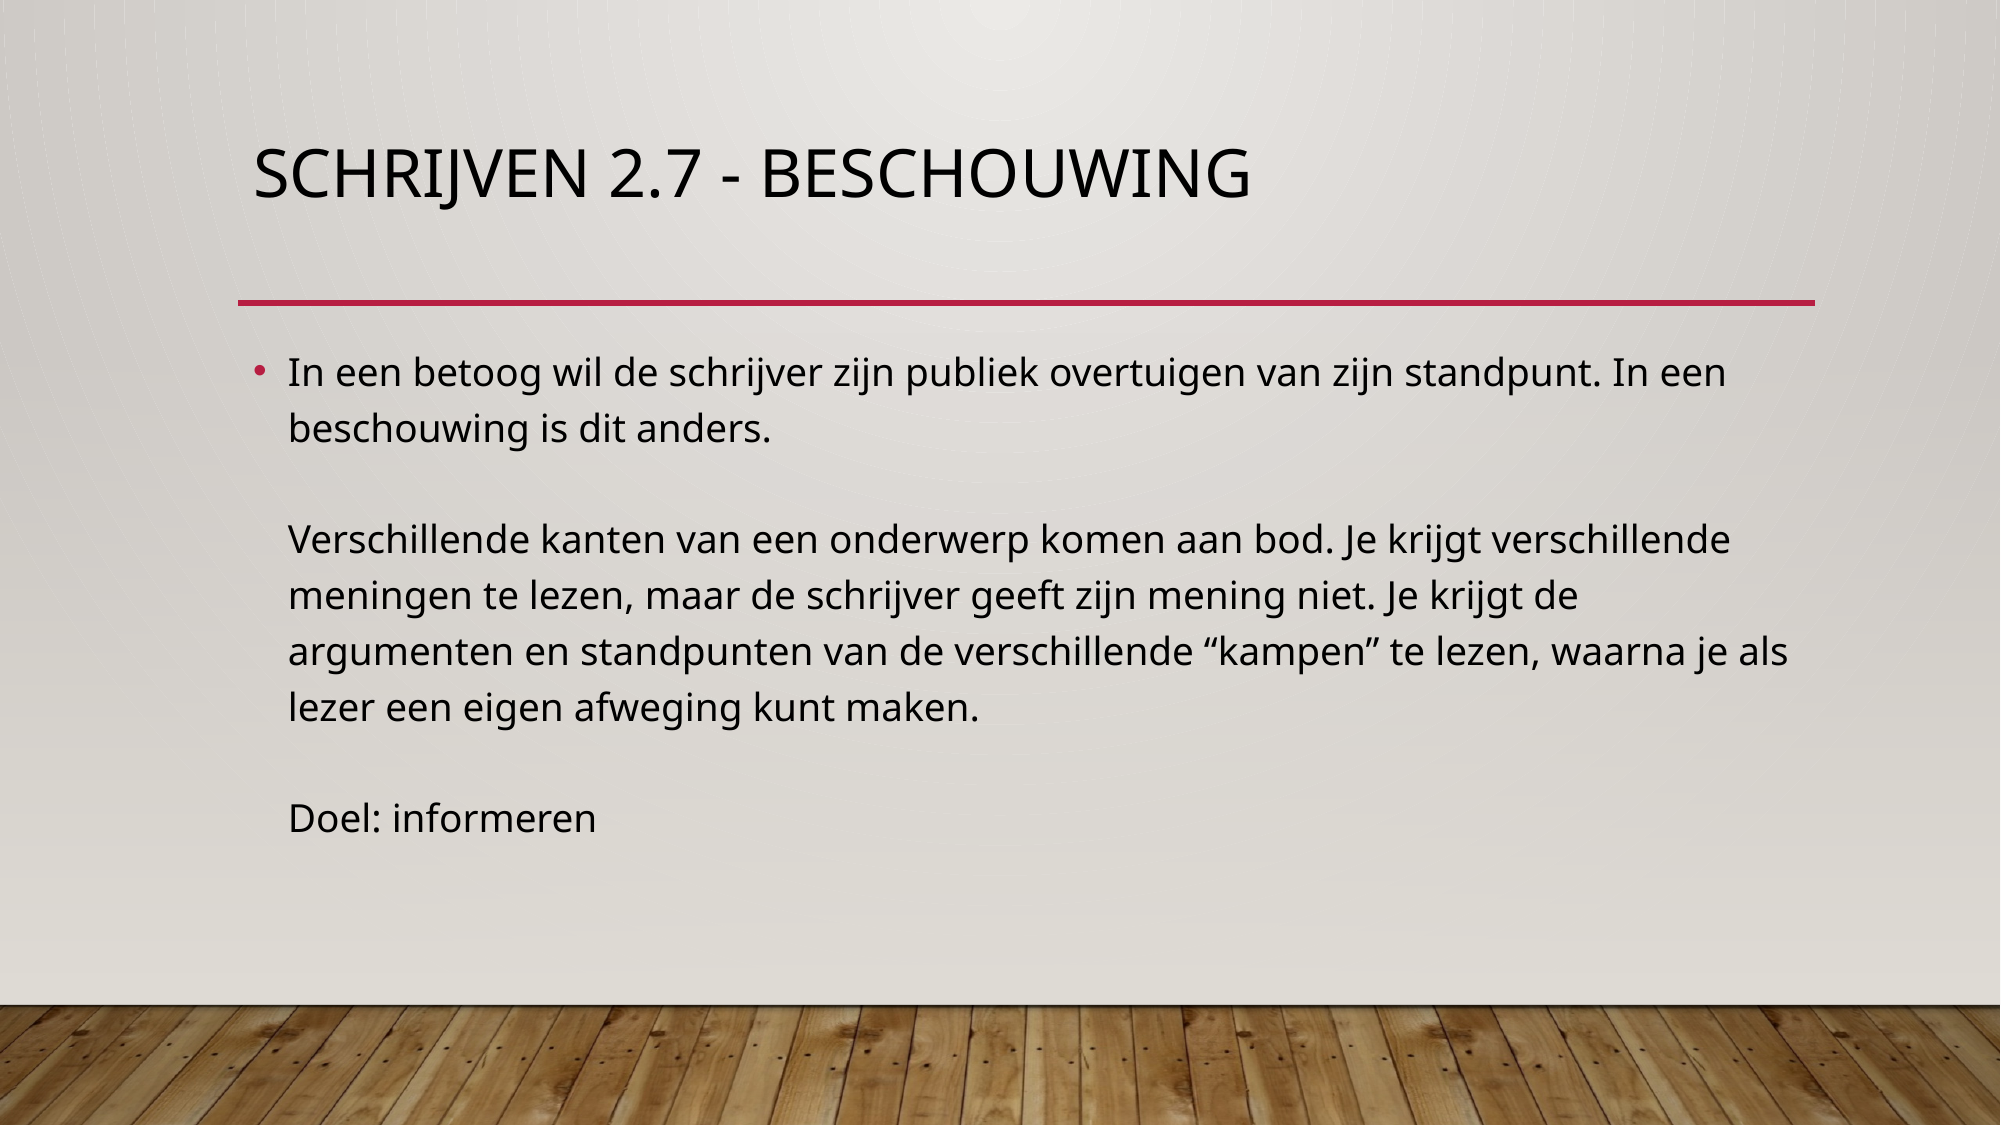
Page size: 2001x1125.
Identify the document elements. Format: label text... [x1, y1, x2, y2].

title Schrijven 2.7 - beschouwing [238, 131, 1814, 305]
picture [0, 1005, 2000, 1125]
list In een betoog wil de schrijver zijn publiek overtuigen van zijn standpunt. In een beschouwing is dit anders. Verschillende kanten van een onderwerp komen aan bod. Je krijgt verschillende meningen te lezen, maar de schrijver geeft zijn mening niet. Je krijgt de argumenten en standpunten van de verschillende “kampen” te lezen, waarna je als lezer een eigen afweging kunt maken. Doel: informeren [238, 330, 1814, 897]
